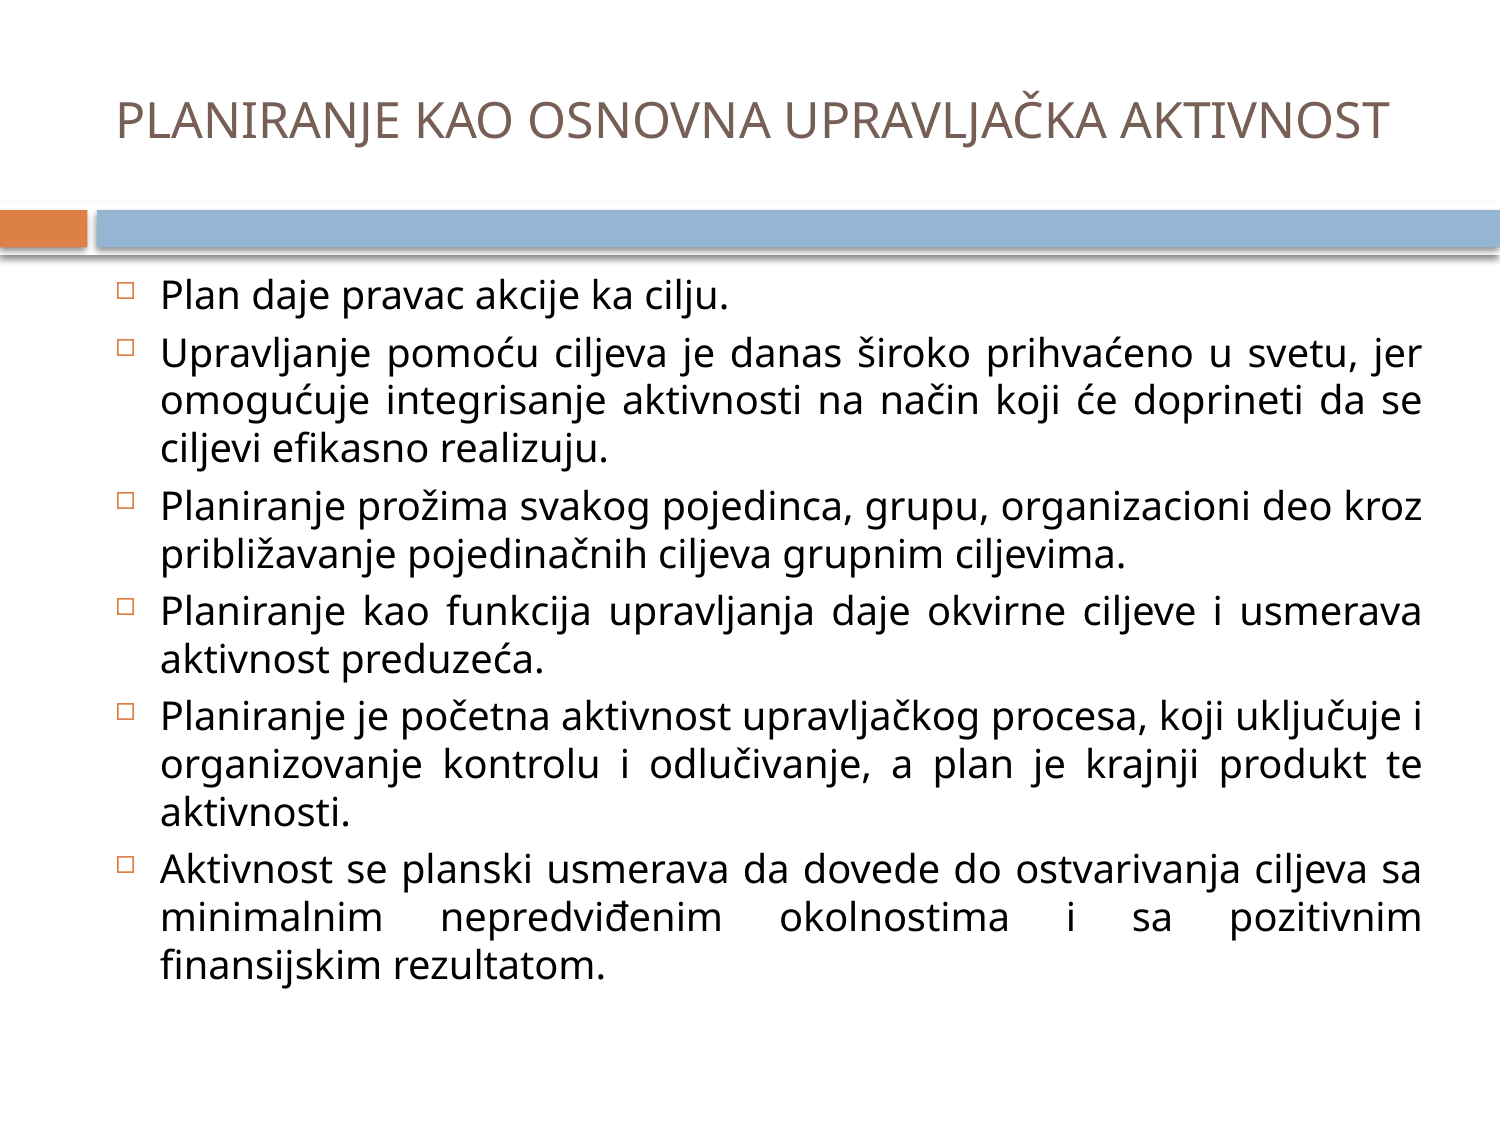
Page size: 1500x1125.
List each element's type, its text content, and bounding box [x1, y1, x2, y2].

title PLANIRANJE KAO OSNOVNA UPRAVLJAČKA AKTIVNOST [100, 37, 1438, 200]
list Plan daje pravac akcije ka cilju. Upravljanje pomoću ciljeva je danas široko prihvaćeno u svetu, jer omogućuje integrisanje aktivnosti na način koji će doprineti da se ciljevi efikasno realizuju. Planiranje prožima svakog pojedinca, grupu, organizacioni deo kroz približavanje pojedinačnih ciljeva grupnim ciljevima. Planiranje kao funkcija upravljanja daje okvirne ciljeve i usmerava aktivnost preduzeća. Planiranje je početna aktivnost upravljačkog procesa, koji uključuje i organizovanje kontrolu i odlučivanje, a plan je krajnji produkt te aktivnosti. Aktivnost se planski usmerava da dovede do ostvarivanja ciljeva sa minimalnim nepredviđenim okolnostima i sa pozitivnim finansijskim rezultatom. [100, 262, 1438, 1000]
